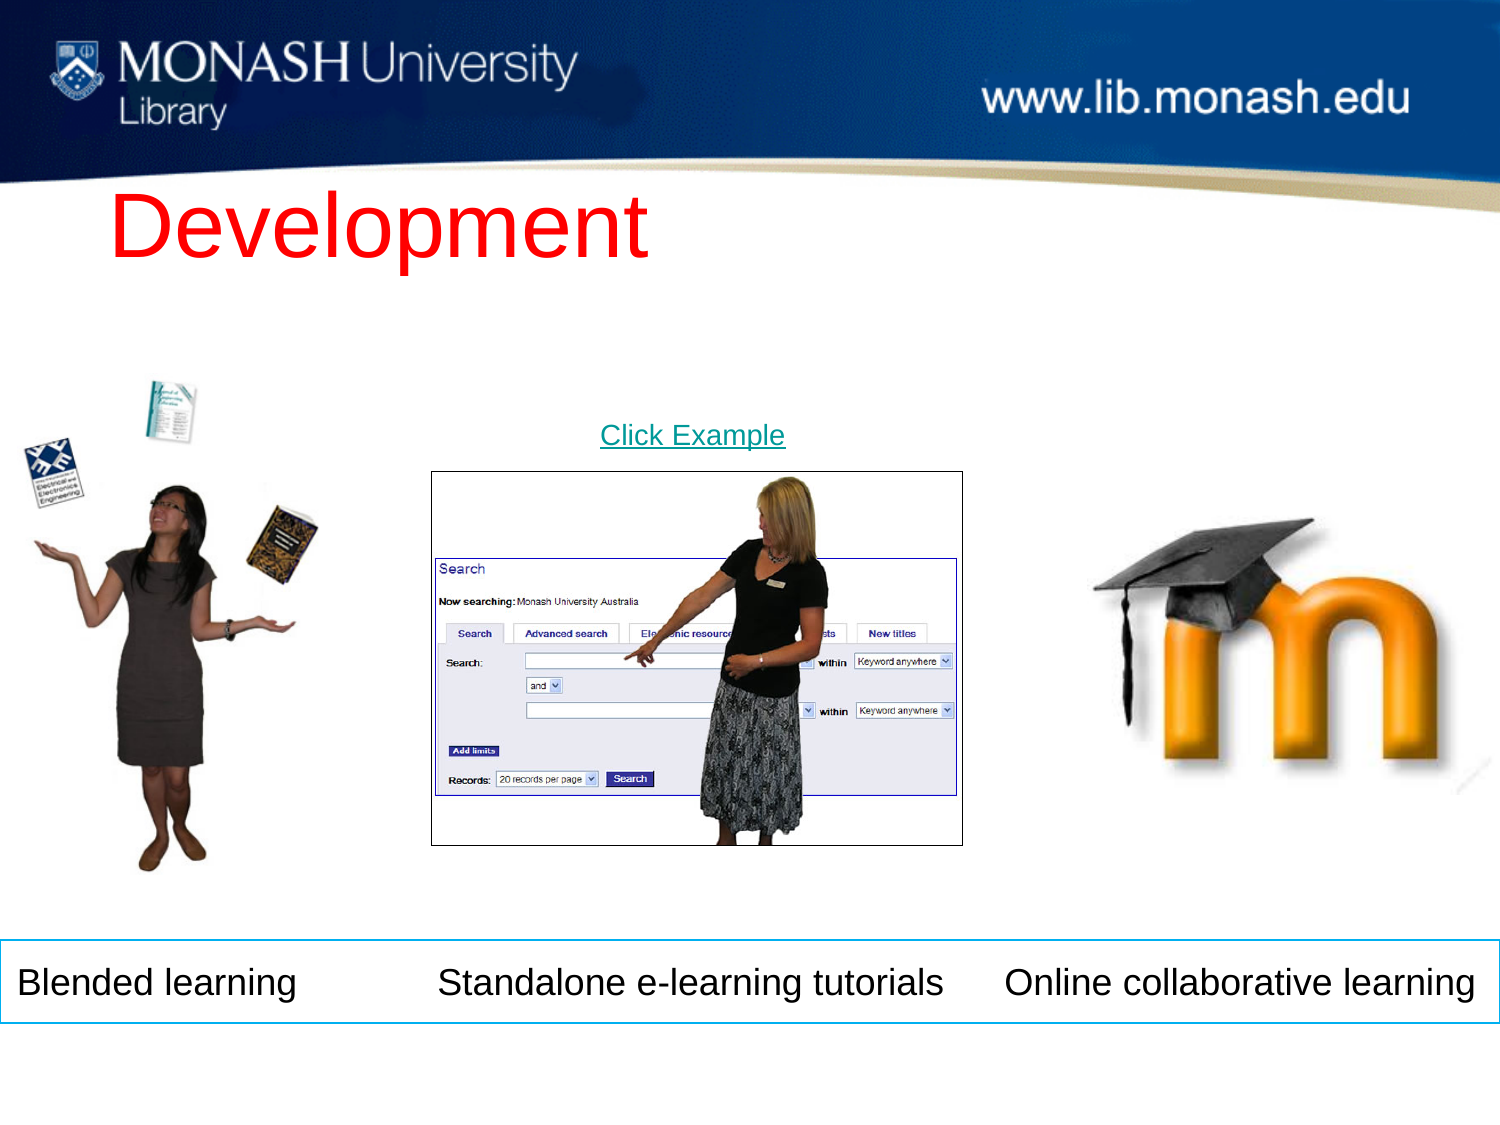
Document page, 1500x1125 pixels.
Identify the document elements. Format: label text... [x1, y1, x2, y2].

text_box [0, 0, 1500, 74]
text_box Blended learning [2, 950, 313, 1011]
picture [0, 1025, 1500, 1125]
text_box Online collaborative learning [989, 950, 1491, 1011]
text_box [0, 941, 1500, 1025]
text_box Click Example [585, 408, 801, 459]
title Development [93, 126, 1444, 315]
picture [0, 76, 1500, 938]
text_box Standalone e-learning tutorials [422, 950, 960, 1011]
